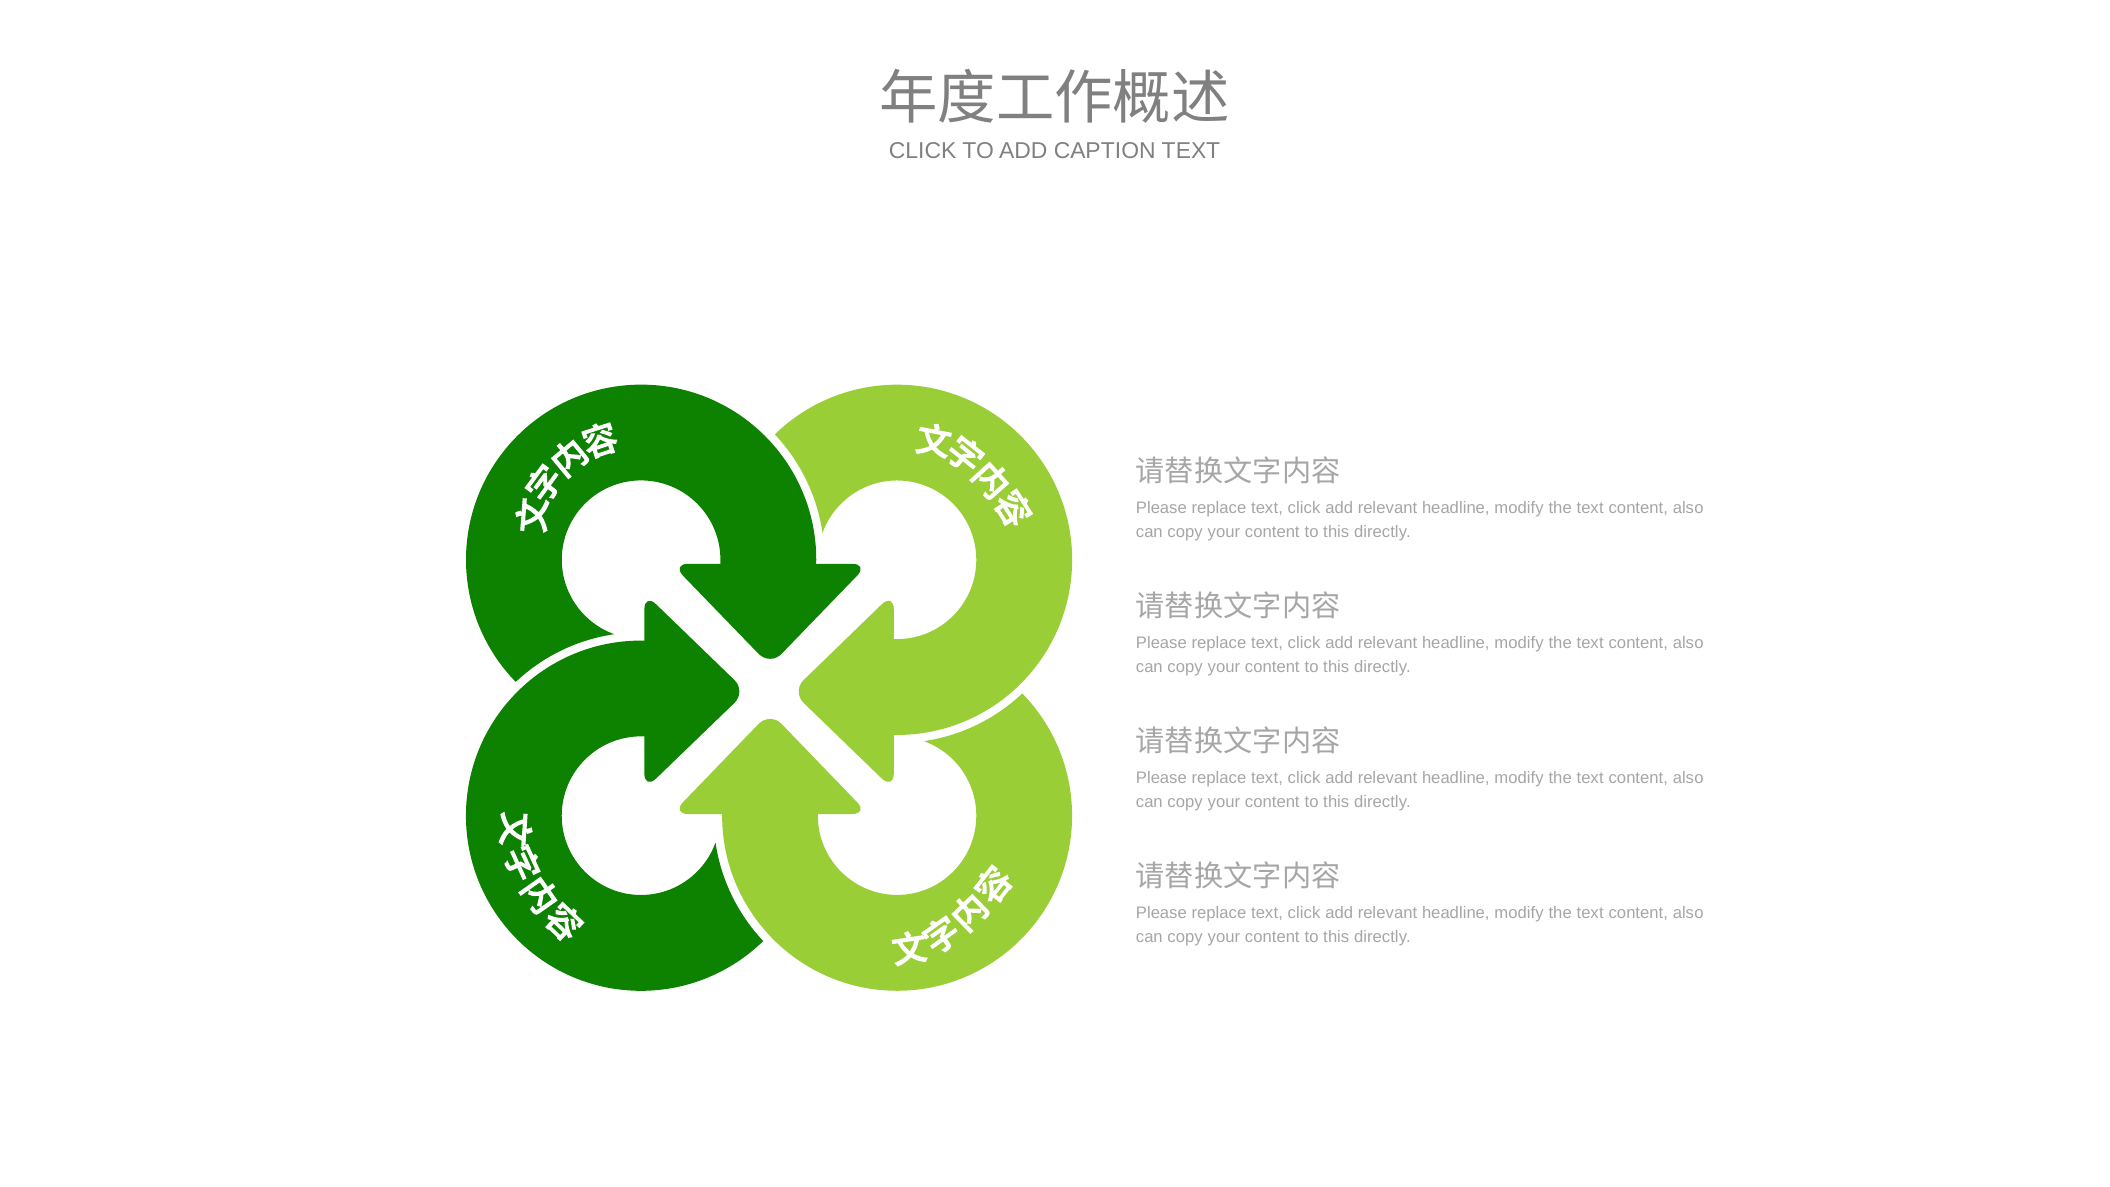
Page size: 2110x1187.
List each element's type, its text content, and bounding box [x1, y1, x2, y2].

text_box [465, 384, 1073, 991]
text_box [1135, 715, 1728, 810]
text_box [1135, 444, 1728, 539]
text_box CLICK TO ADD CAPTION TEXT [865, 135, 1245, 163]
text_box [1135, 580, 1728, 674]
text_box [1135, 850, 1728, 945]
text_box 年度工作概述 [865, 60, 1245, 131]
